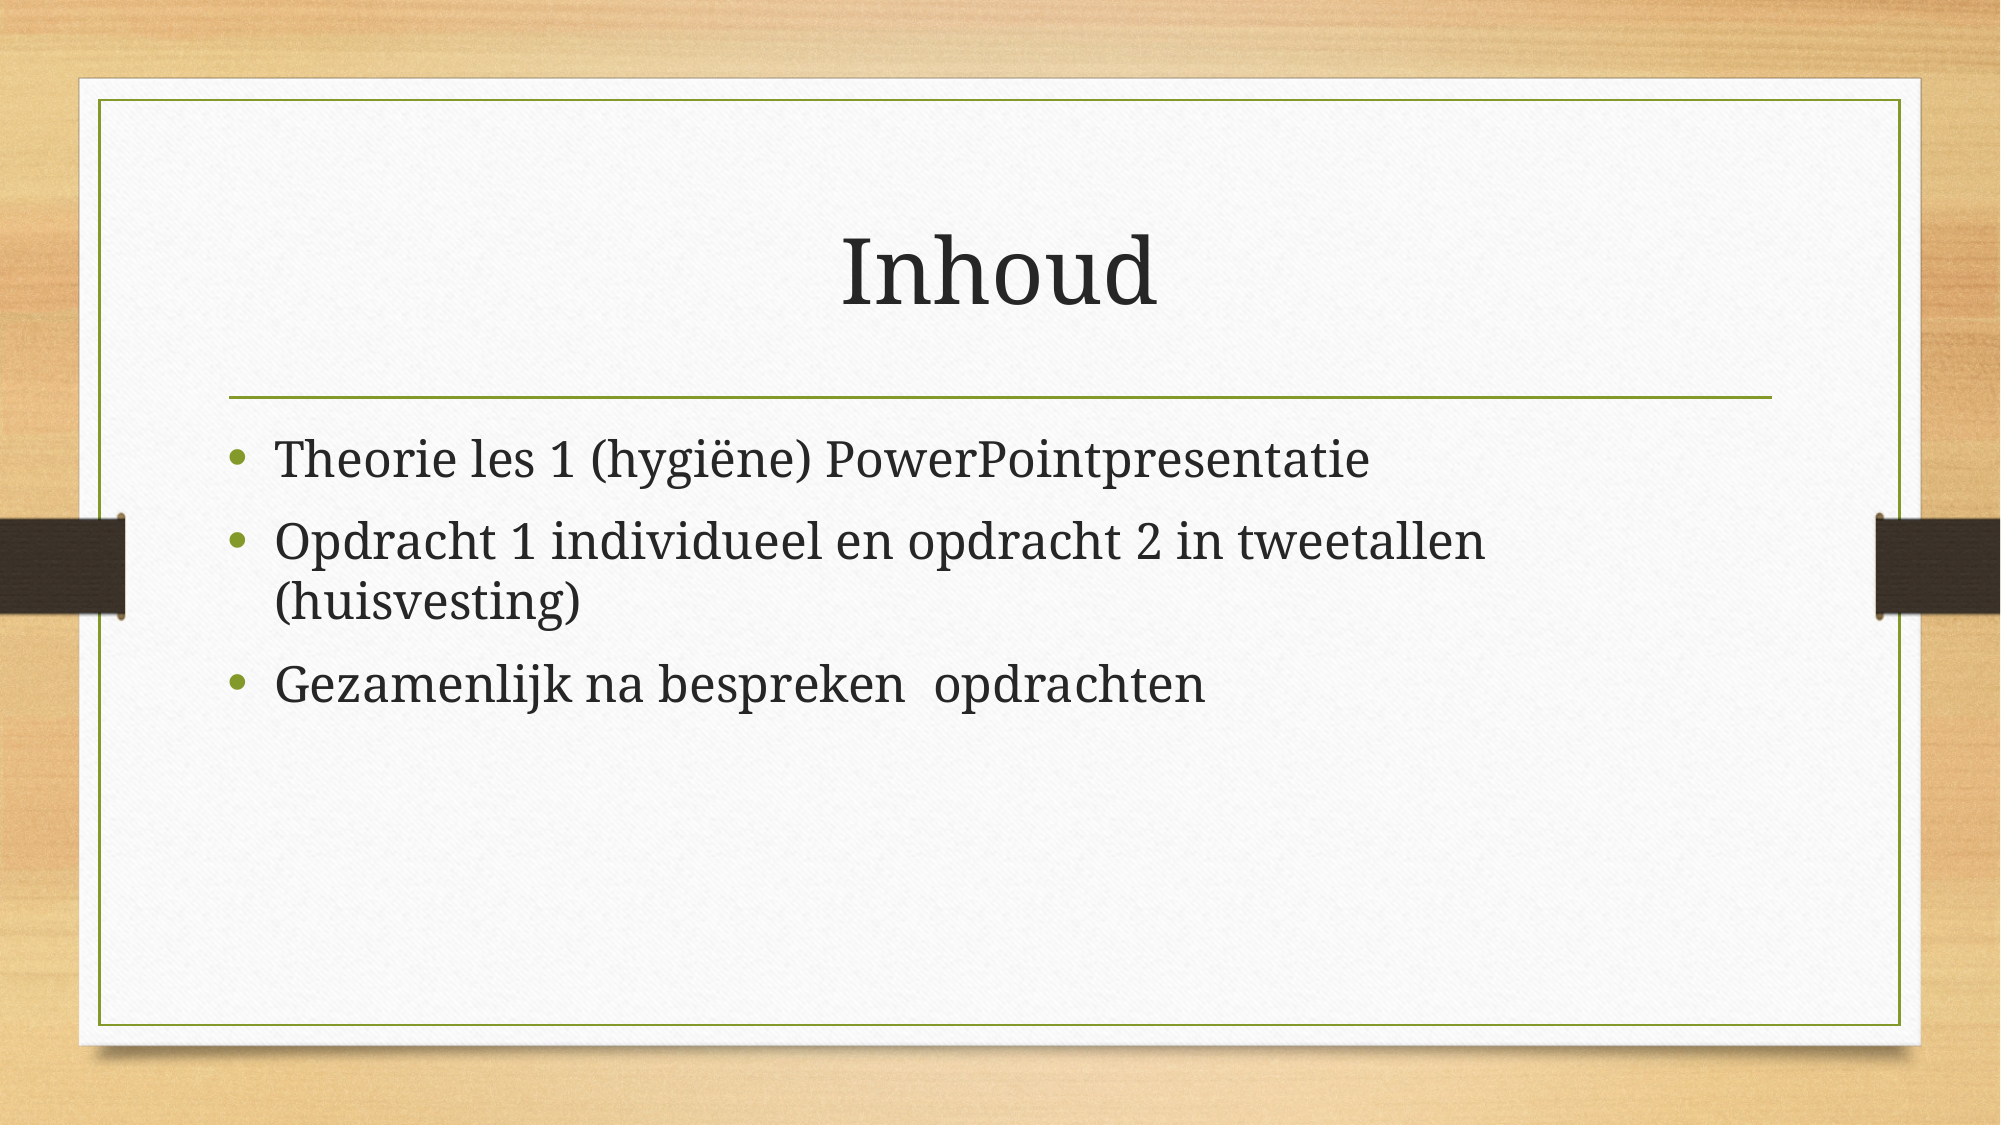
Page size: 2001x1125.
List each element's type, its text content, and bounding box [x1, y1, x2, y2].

title Inhoud [212, 161, 1788, 375]
list Theorie les 1 (hygiëne) PowerPointpresentatie Opdracht 1 individueel en opdracht 2 in tweetallen (huisvesting) Gezamenlijk na bespreken opdrachten [212, 419, 1788, 964]
picture [0, 0, 2001, 1125]
